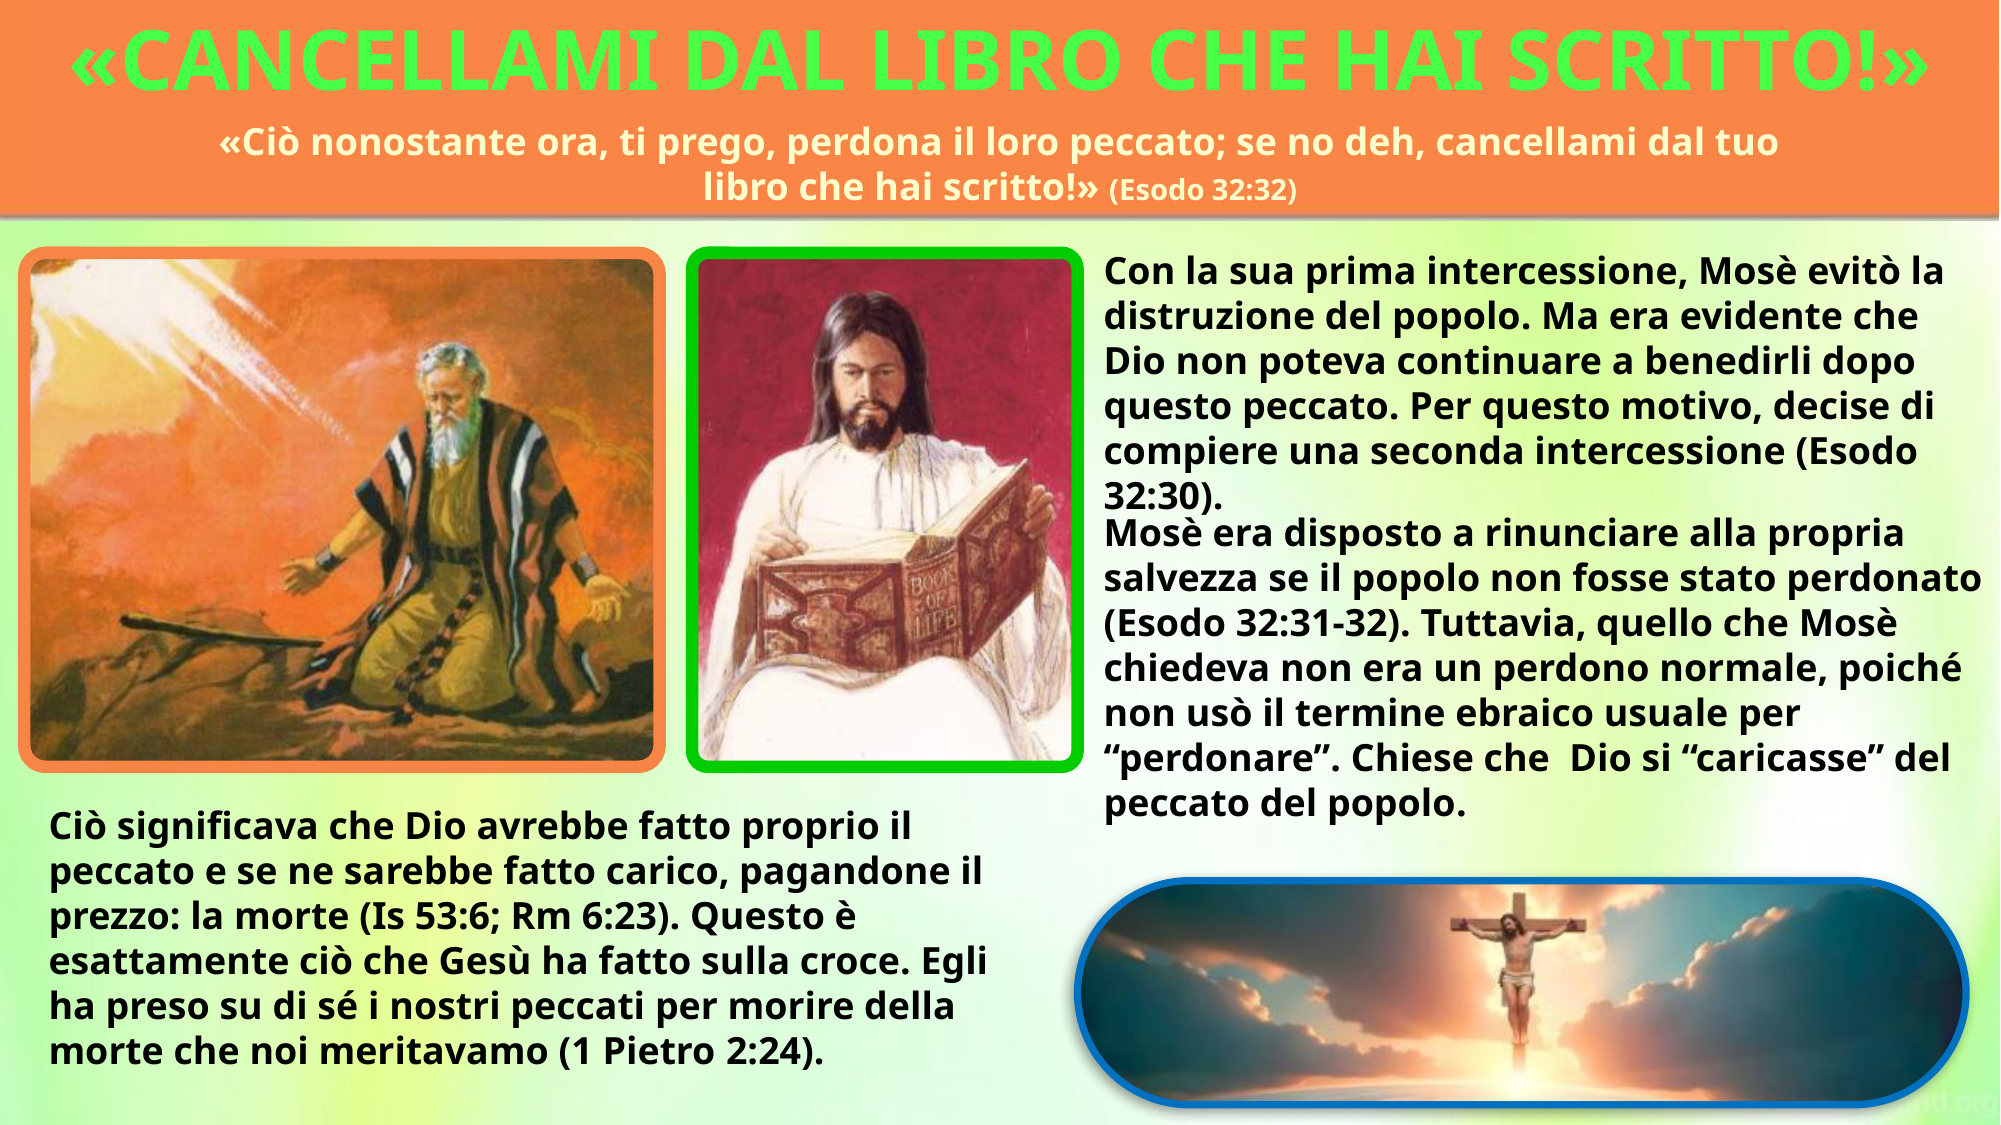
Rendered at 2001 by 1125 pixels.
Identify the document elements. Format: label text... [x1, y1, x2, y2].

text_box Con la sua prima intercessione, Mosè evitò la distruzione del popolo. Ma era evidente che Dio non poteva continuare a benedirli dopo questo peccato. Per questo motivo, decise di compiere una seconda intercessione (Esodo 32:30). [1088, 239, 2000, 502]
picture [0, 0, 1999, 222]
picture [1076, 880, 1967, 1106]
text_box Ciò significava che Dio avrebbe fatto proprio il peccato e se ne sarebbe fatto carico, pagandone il prezzo: la morte (Is 53:6; Rm 6:23). Questo è esattamente ciò che Gesù ha fatto sulla croce. Egli ha preso su di sé i nostri peccati per morire della morte che noi meritavamo (1 Pietro 2:24). [33, 794, 1057, 1080]
picture [691, 252, 1079, 768]
picture [23, 252, 661, 768]
text_box Mosè era disposto a rinunciare alla propria salvezza se il popolo non fosse stato perdonato (Esodo 32:31-32). Tuttavia, quello che Mosè chiedeva non era un perdono normale, poiché non usò il termine ebraico usuale per “perdonare”. Chiese che Dio si “caricasse” del peccato del popolo. [1088, 502, 2000, 832]
